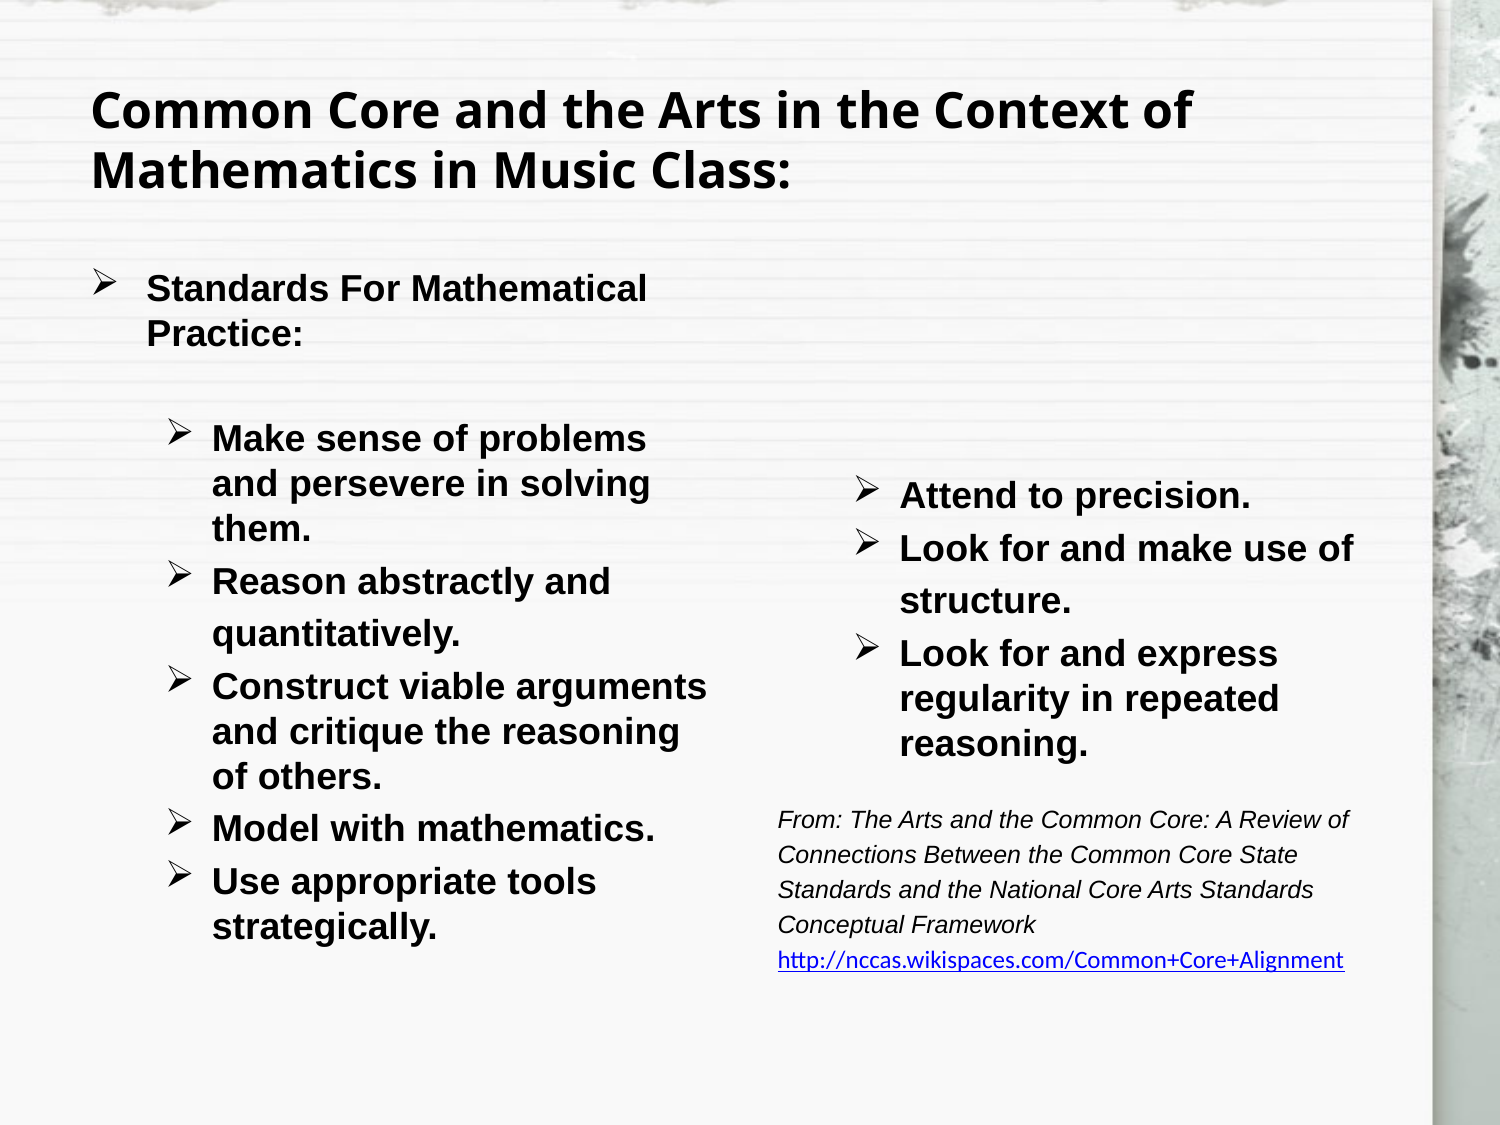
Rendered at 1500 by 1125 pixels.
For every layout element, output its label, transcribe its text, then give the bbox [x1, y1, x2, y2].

list Attend to precision. Look for and make use of structure. Look for and express regularity in repeated reasoning. From: The Arts and the Common Core: A Review of Connections Between the Common Core State Standards and the National Core Arts Standards Conceptual Framework http://nccas.wikispaces.com/Common+Core+Alignment [762, 262, 1426, 1006]
picture [0, 0, 1500, 1125]
list Standards For Mathematical Practice: Make sense of problems and persevere in solving them. Reason abstractly and quantitatively. Construct viable arguments and critique the reasoning of others. Model with mathematics. Use appropriate tools strategically. [74, 203, 738, 1067]
title Common Core and the Arts in the Context of Mathematics in Music Class: [74, 44, 1426, 233]
